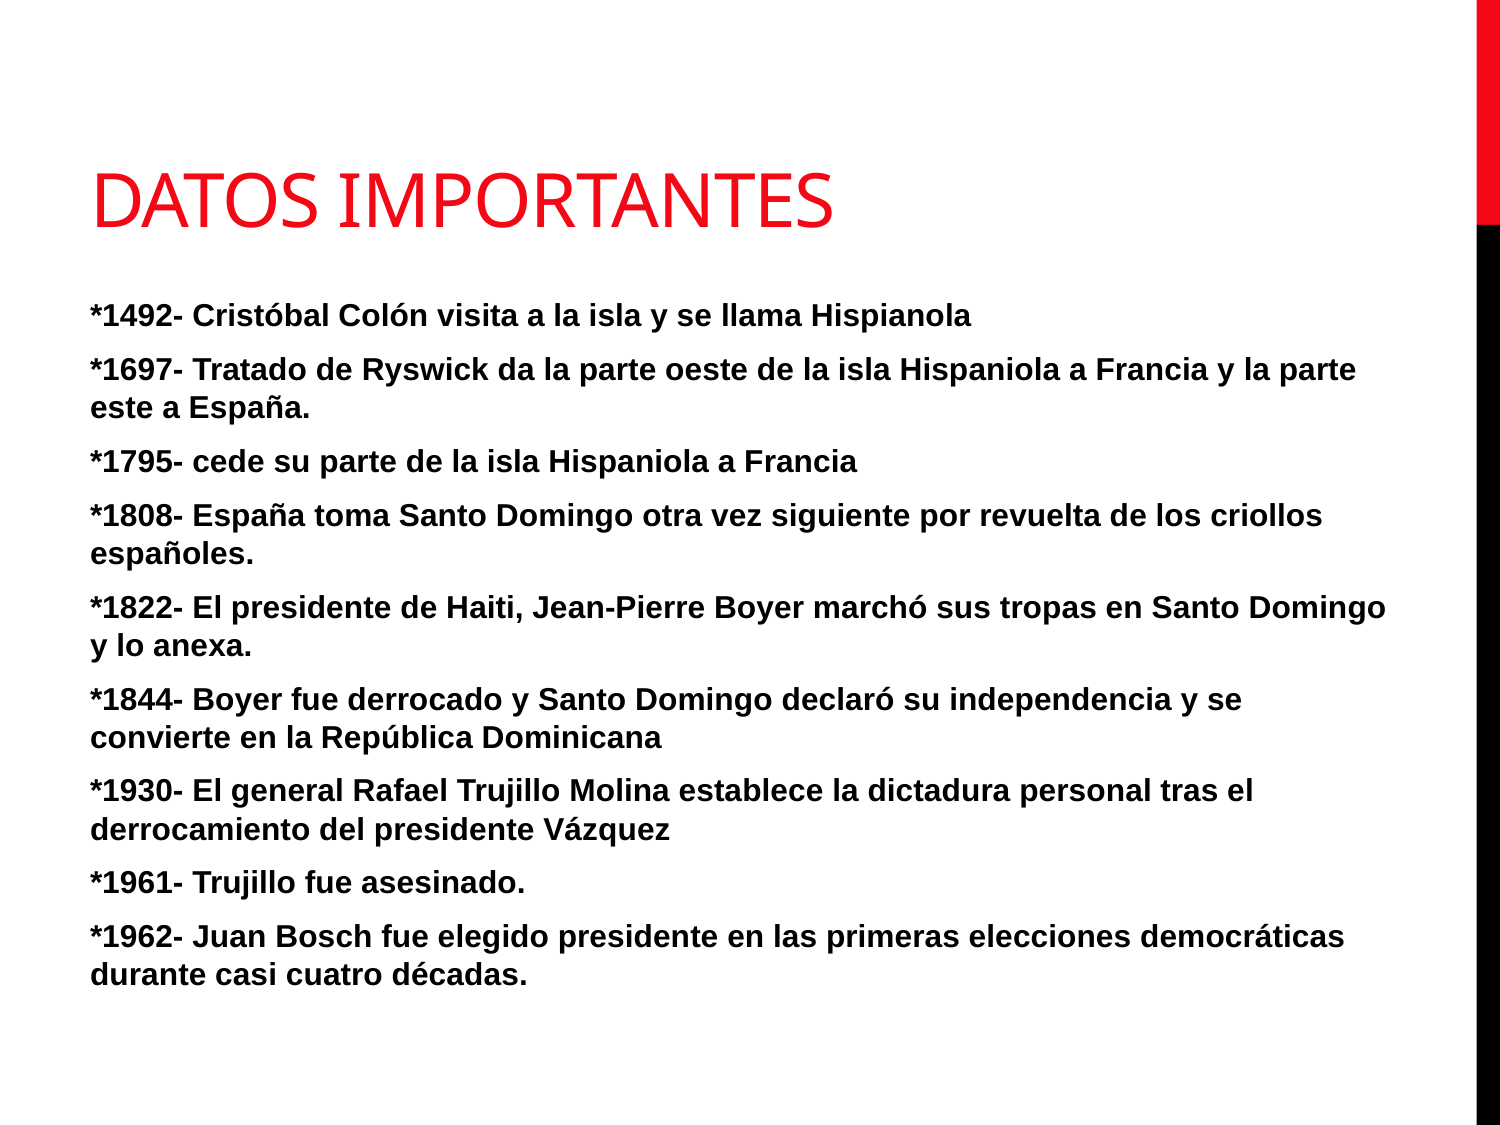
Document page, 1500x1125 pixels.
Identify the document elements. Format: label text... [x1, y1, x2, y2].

title Datos importantes [75, 25, 1025, 250]
list *1492- Cristóbal Colón visita a la isla y se llama Hispianola *1697- Tratado de Ryswick da la parte oeste de la isla Hispaniola a Francia y la parte este a España. *1795- cede su parte de la isla Hispaniola a Francia *1808- España toma Santo Domingo otra vez siguiente por revuelta de los criollos españoles. *1822- El presidente de Haiti, Jean-Pierre Boyer marchó sus tropas en Santo Domingo y lo anexa. *1844- Boyer fue derrocado y Santo Domingo declaró su independencia y se convierte en la República Dominicana *1930- El general Rafael Trujillo Molina establece la dictadura personal tras el derrocamiento del presidente Vázquez *1961- Trujillo fue asesinado. *1962- Juan Bosch fue elegido presidente en las primeras elecciones democráticas durante casi cuatro décadas. [75, 287, 1409, 1005]
